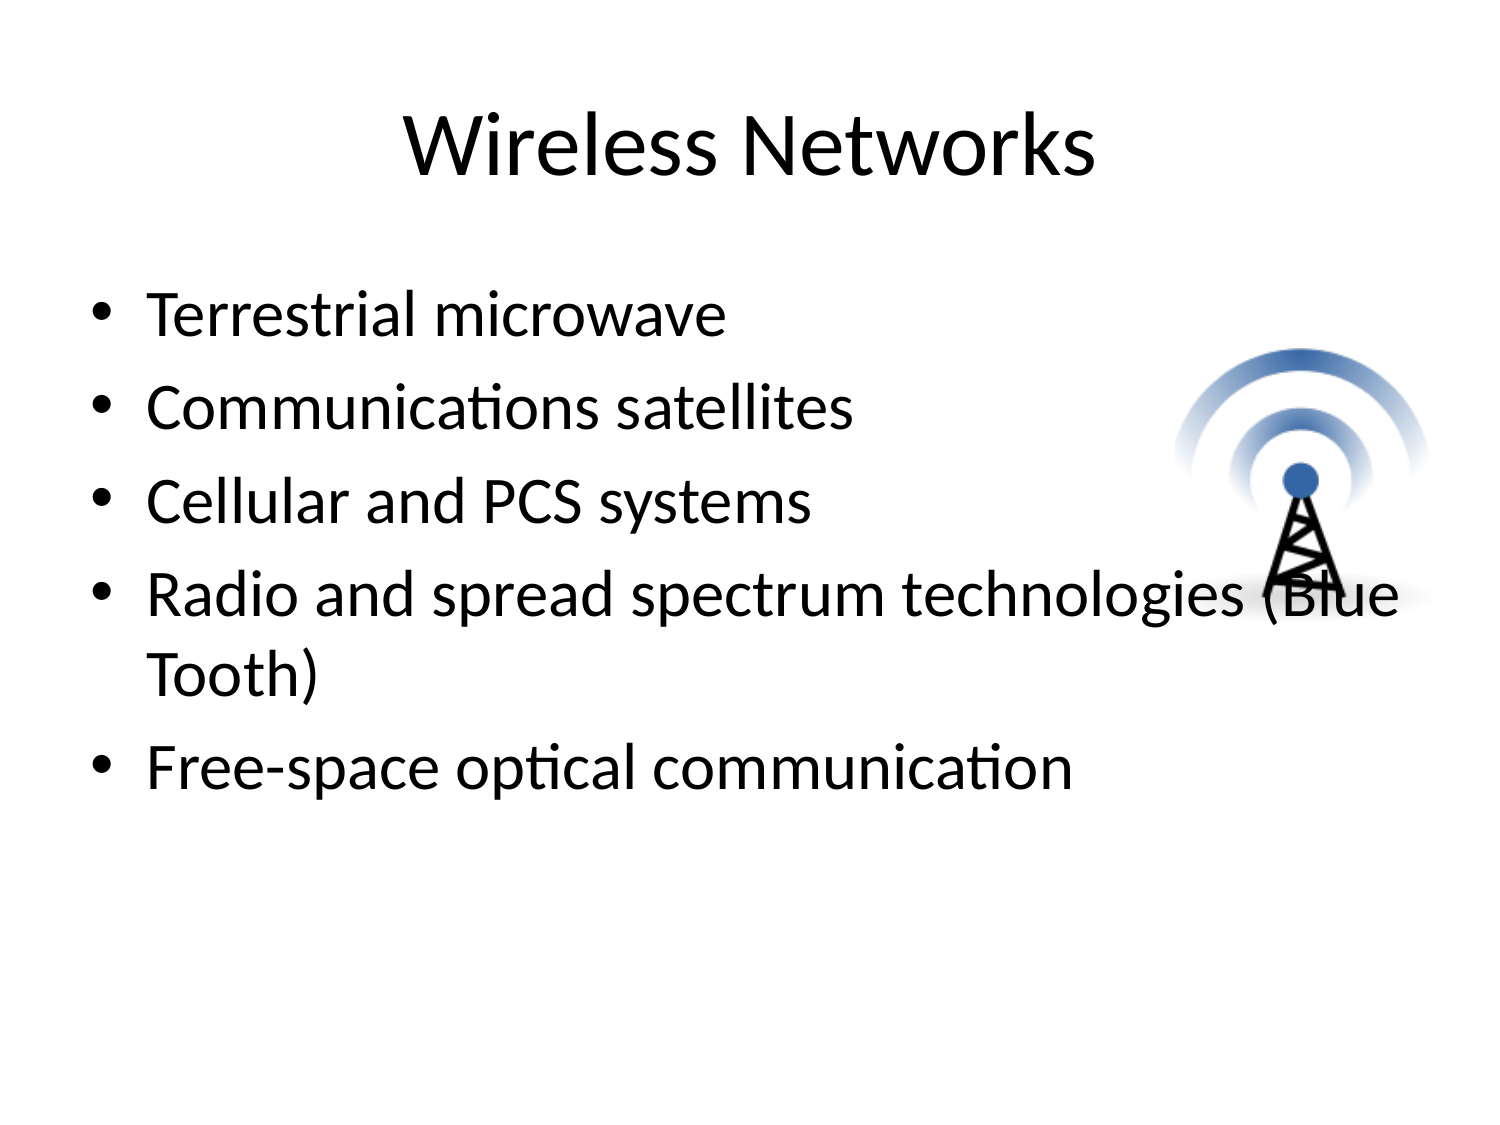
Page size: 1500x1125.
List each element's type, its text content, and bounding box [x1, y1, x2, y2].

list Terrestrial microwave Communications satellites Cellular and PCS systems Radio and spread spectrum technologies (Blue Tooth) Free-space optical communication [75, 262, 1425, 1005]
title Wireless Networks [75, 45, 1425, 233]
picture [1174, 299, 1432, 663]
